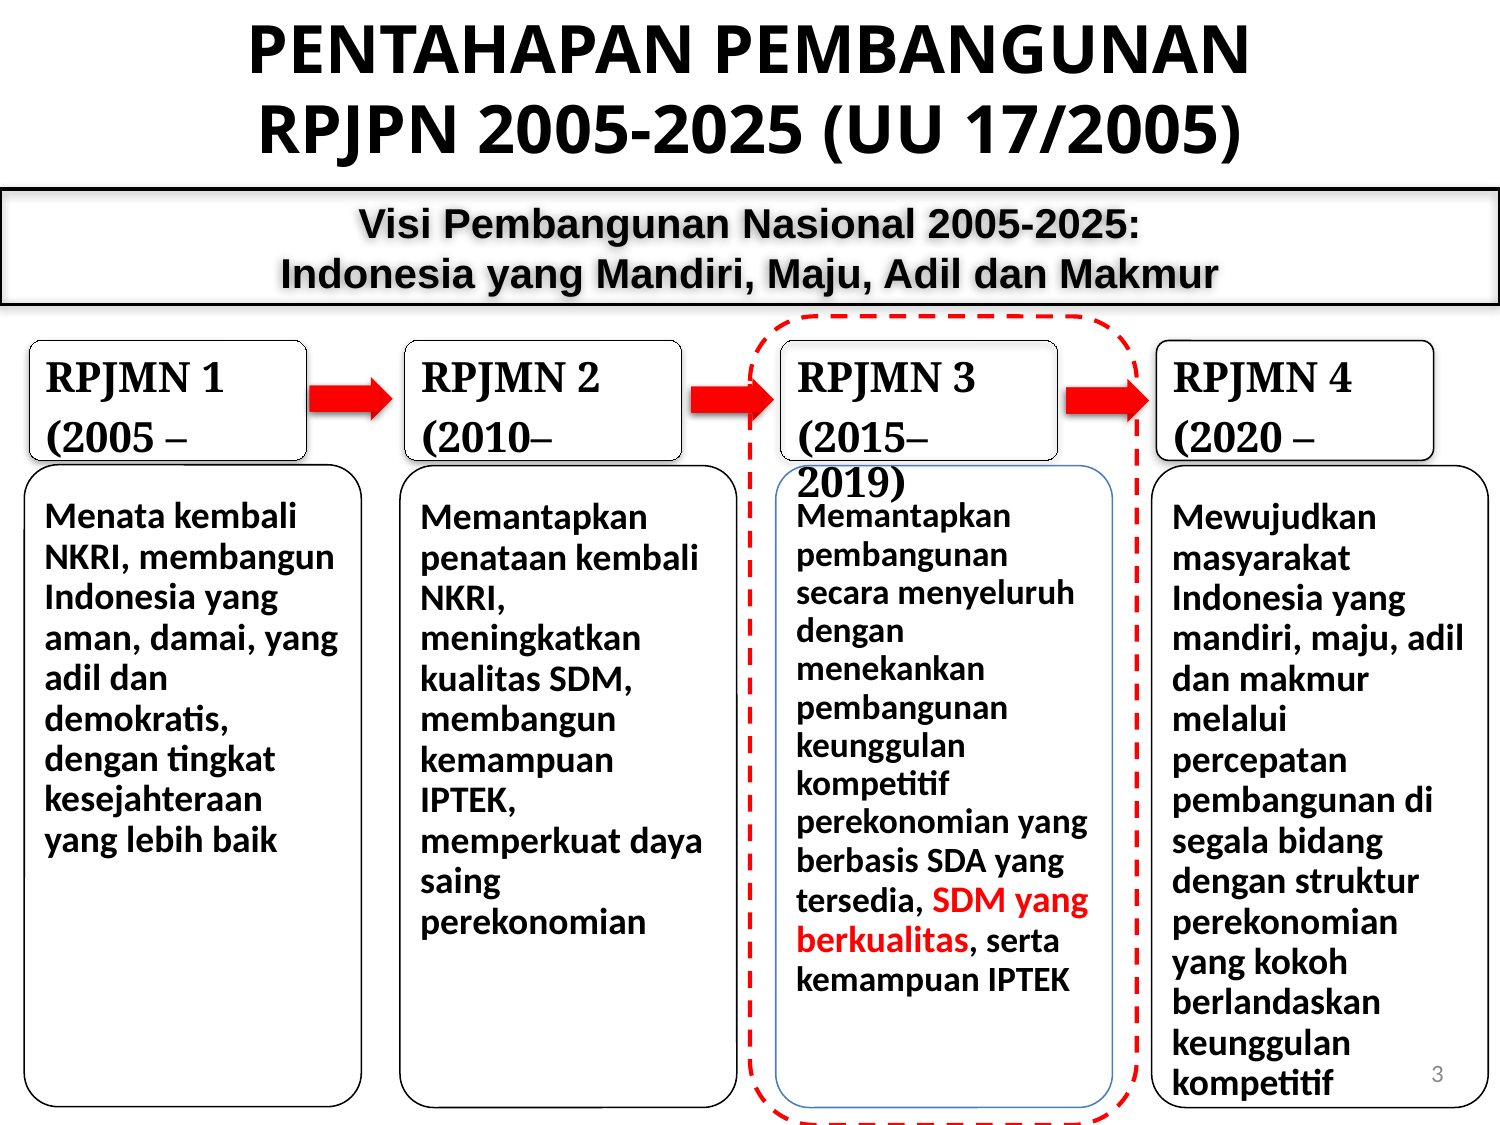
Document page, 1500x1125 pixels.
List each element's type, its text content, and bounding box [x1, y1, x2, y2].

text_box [24, 464, 362, 1107]
text_box [1062, 430, 1139, 1042]
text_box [28, 340, 307, 461]
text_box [1065, 378, 1150, 423]
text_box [780, 340, 1058, 461]
text_box PENTAHAPAN PEMBANGUNAN RPJPN 2005-2025 (UU 17/2005) [0, 0, 1500, 178]
text_box [748, 314, 1139, 378]
text_box [747, 430, 775, 1108]
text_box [1151, 465, 1489, 1108]
text_box Visi Pembangunan Nasional 2005-2025: Indonesia yang Mandiri, Maju, Adil dan Makmur [0, 189, 1500, 305]
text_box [775, 465, 1113, 1108]
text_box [1156, 340, 1434, 461]
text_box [399, 465, 737, 1108]
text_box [309, 376, 393, 421]
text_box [690, 377, 775, 422]
text_box [777, 1116, 1109, 1125]
text_box 3 [1117, 1042, 1146, 1103]
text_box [404, 340, 683, 461]
